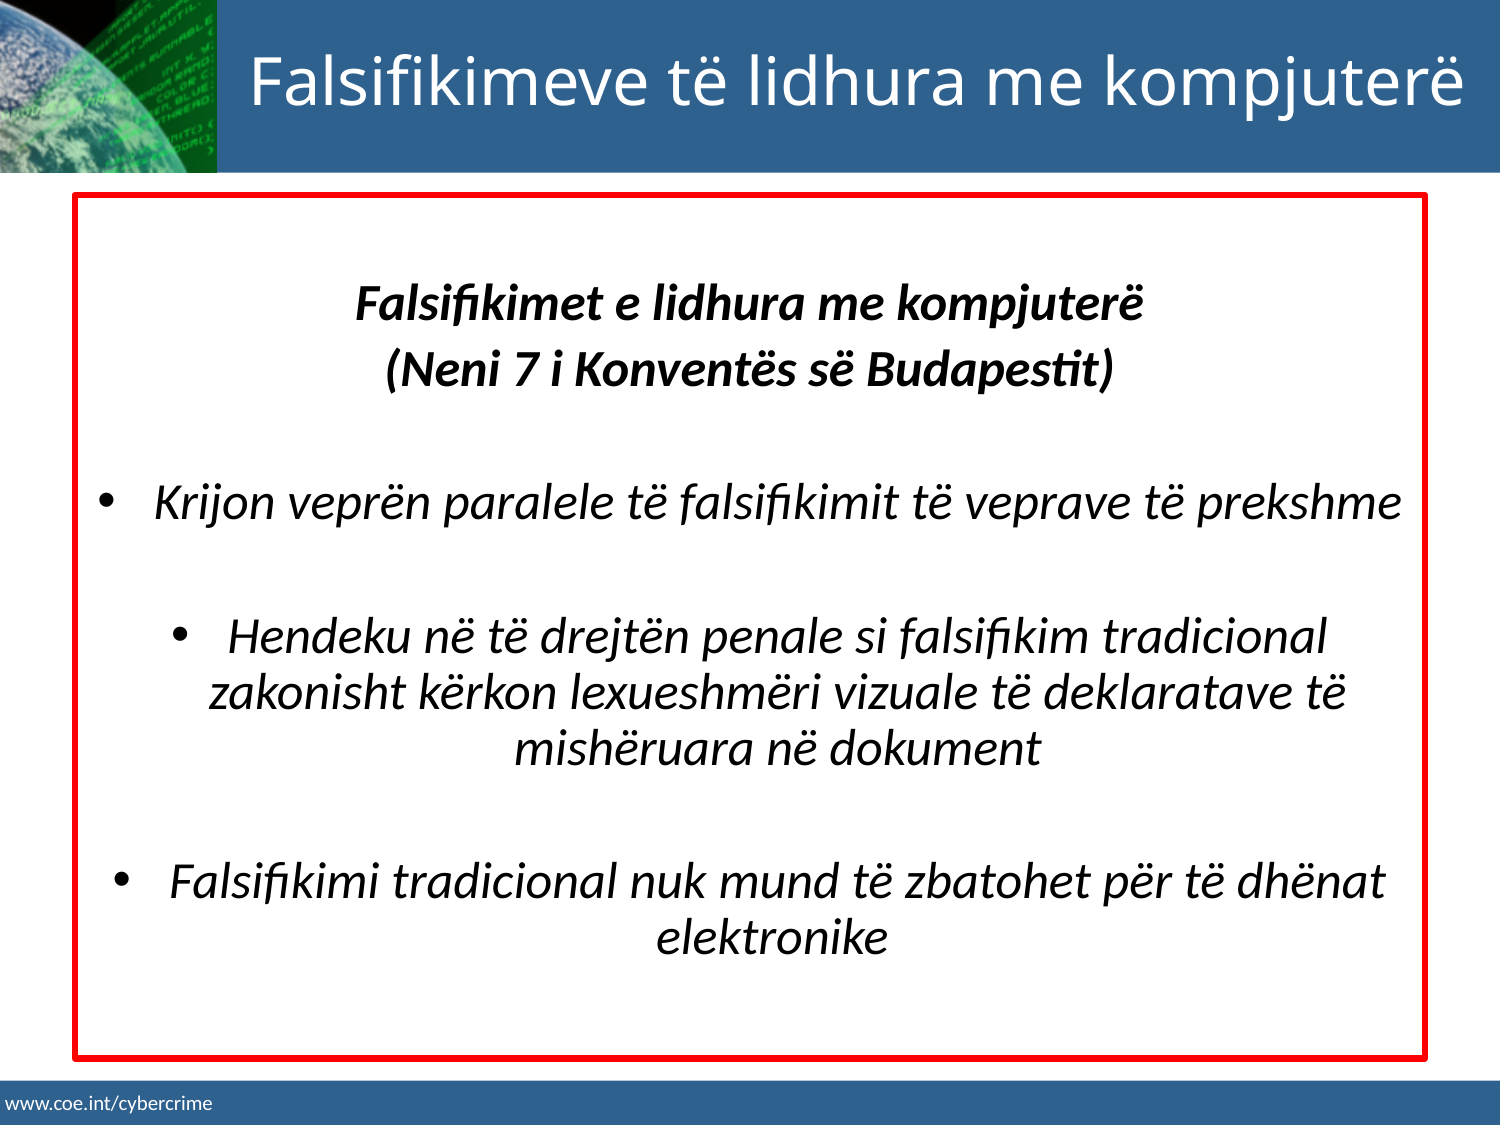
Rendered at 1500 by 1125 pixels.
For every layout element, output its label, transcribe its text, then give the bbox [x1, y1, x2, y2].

text_box Falsifikimeve të lidhura me kompjuterë [230, 31, 1483, 126]
picture [0, 0, 217, 173]
text_box Falsifikimet e lidhura me kompjuterë (Neni 7 i Konventës së Budapestit) Krijon veprën paralele të falsifikimit të veprave të prekshme Hendeku në të drejtën penale si falsifikim tradicional zakonisht kërkon lexueshmëri vizuale të deklaratave të mishëruara në dokument Falsifikimi tradicional nuk mund të zbatohet për të dhënat elektronike [74, 194, 1425, 1059]
